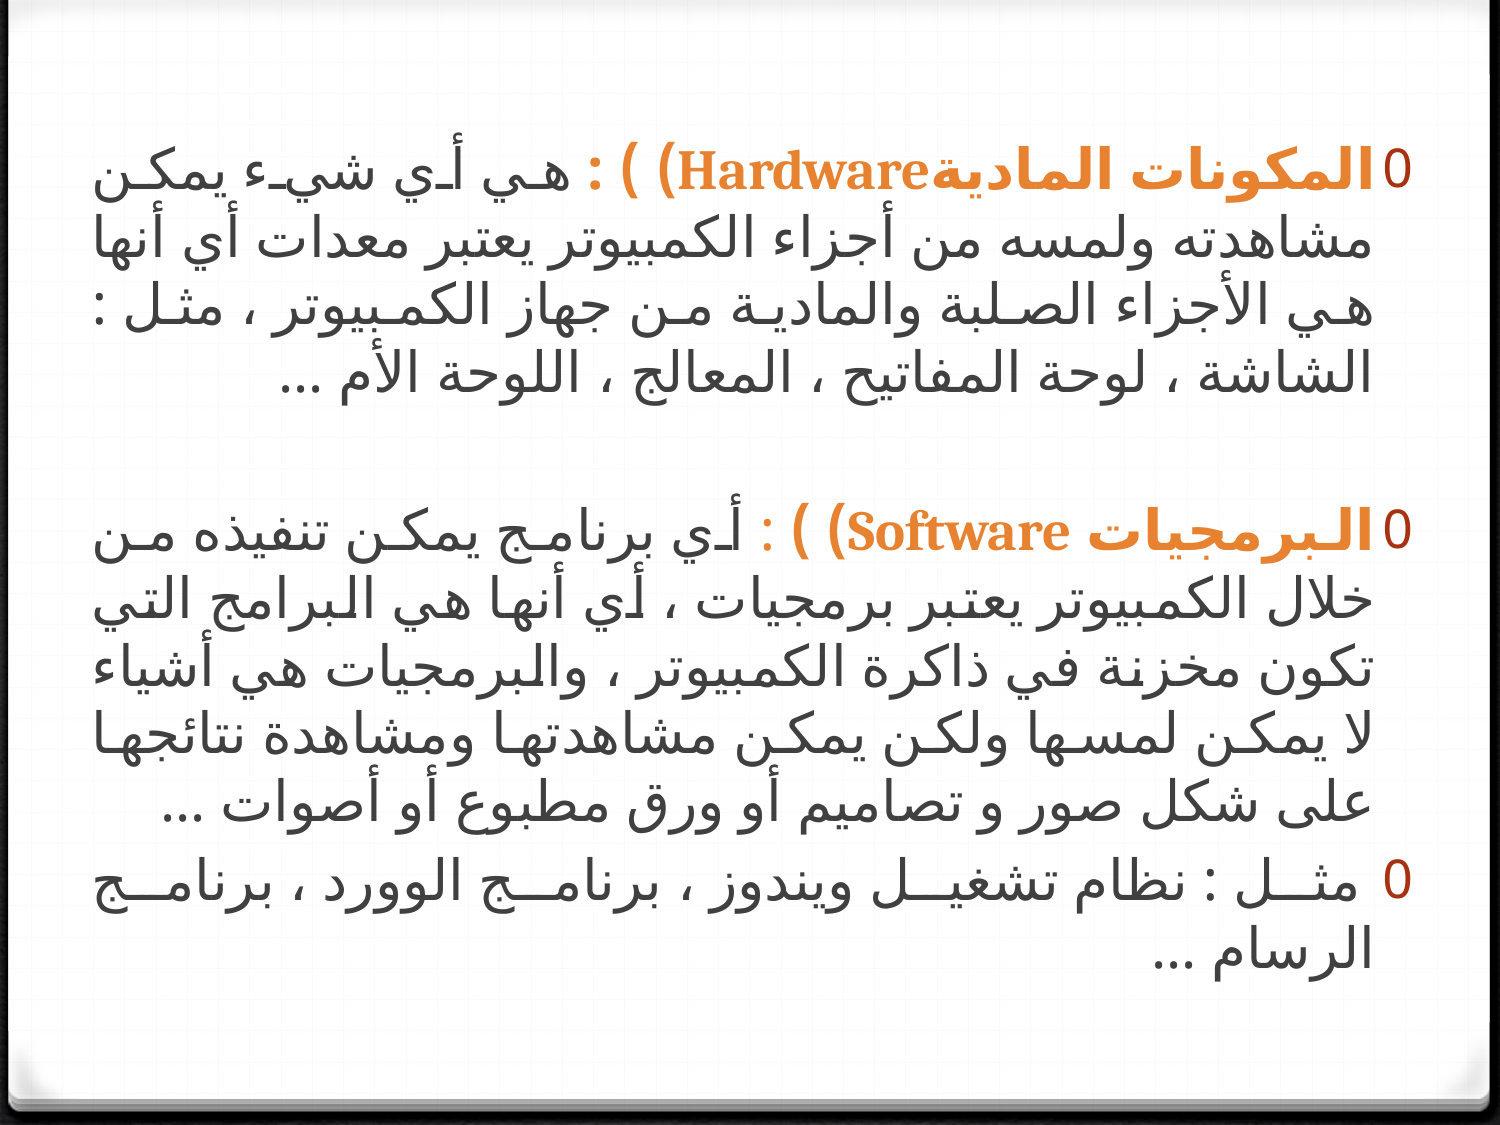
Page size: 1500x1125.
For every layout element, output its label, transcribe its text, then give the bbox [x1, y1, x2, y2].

list المكونات الماديةHardware) ) : هي أي شيء يمكن مشاهدته ولمسه من أجزاء الكمبيوتر يعتبر معدات أي أنها هي الأجزاء الصلبة والمادية من جهاز الكمبيوتر ، مثل : الشاشة ، لوحة المفاتيح ، المعالج ، اللوحة الأم ... البرمجيات Software) ) : أي برنامج يمكن تنفيذه من خلال الكمبيوتر يعتبر برمجيات ، أي أنها هي البرامج التي تكون مخزنة في ذاكرة الكمبيوتر ، والبرمجيات هي أشياء لا يمكن لمسها ولكن يمكن مشاهدتها ومشاهدة نتائجها على شكل صور و تصاميم أو ورق مطبوع أو أصوات ... مثل : نظام تشغيل ويندوز ، برنامج الوورد ، برنامج الرسام ... [76, 125, 1427, 1035]
picture [0, 0, 1500, 1125]
